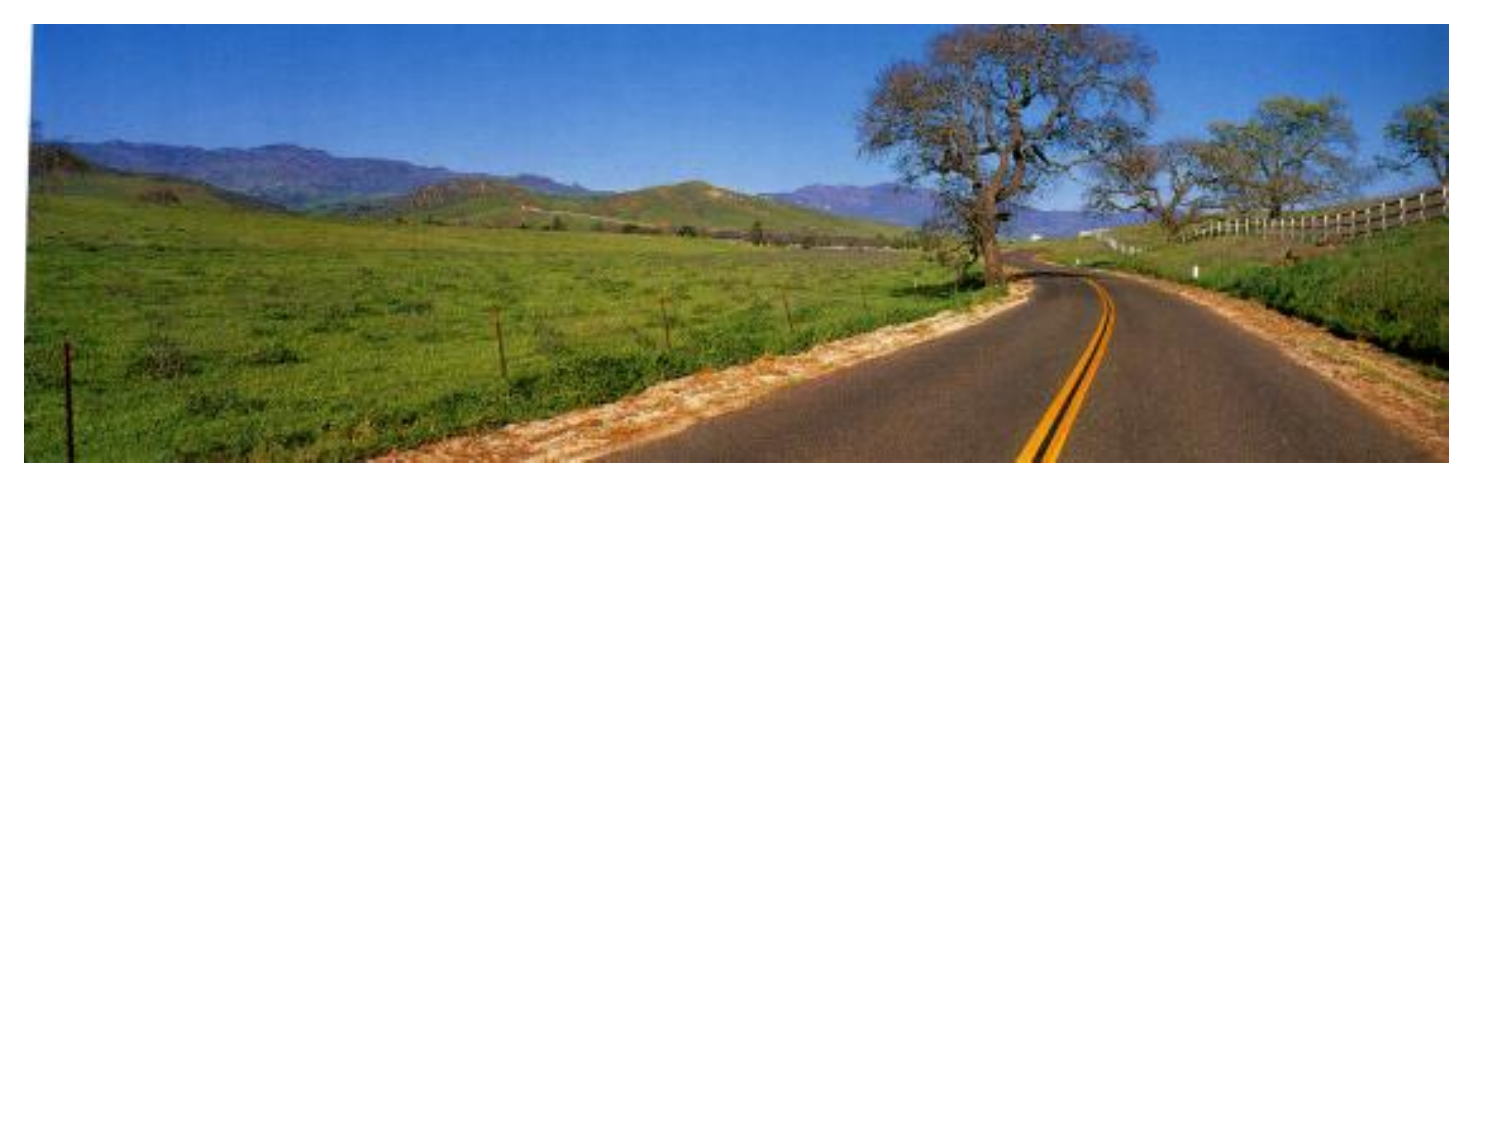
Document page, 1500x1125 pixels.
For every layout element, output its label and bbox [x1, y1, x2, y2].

picture [24, 24, 1450, 463]
